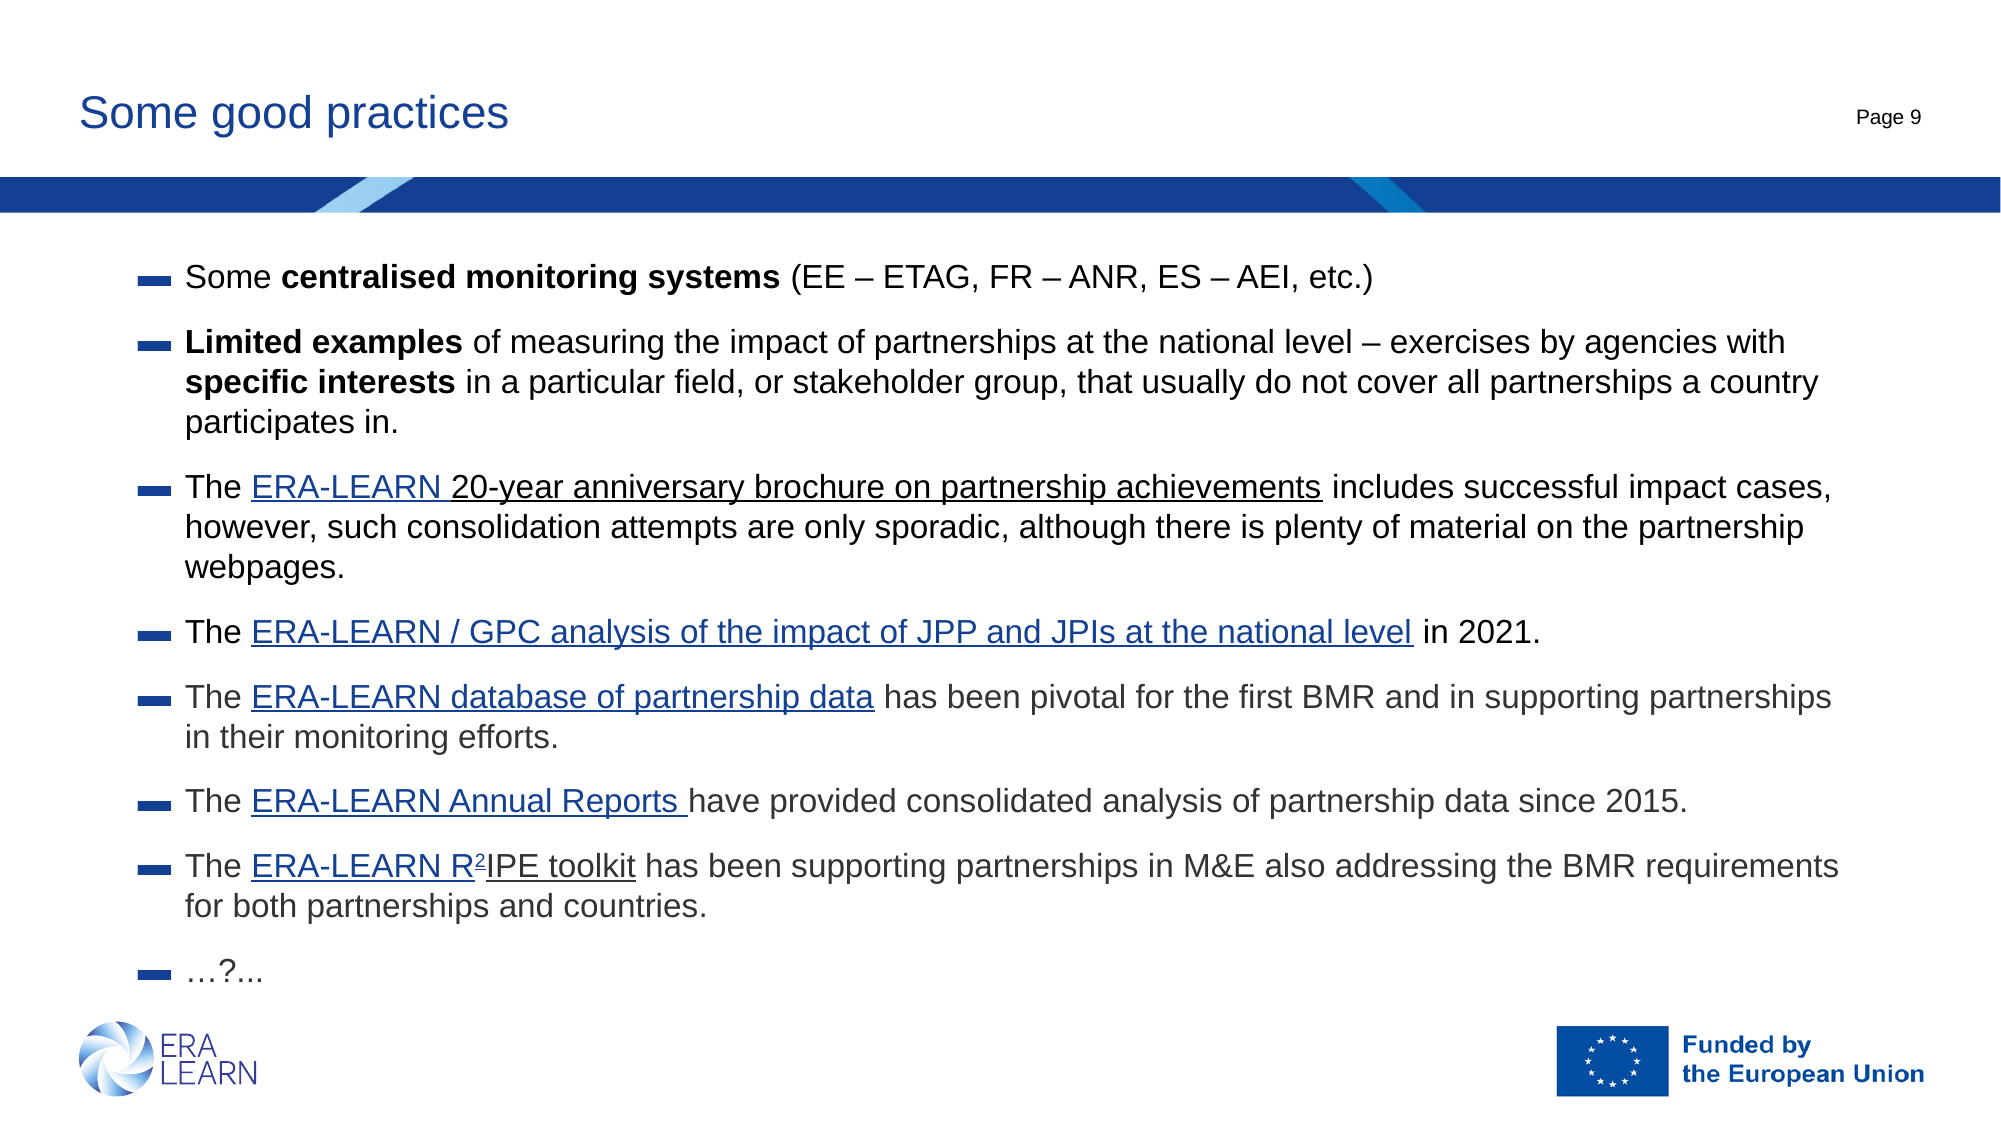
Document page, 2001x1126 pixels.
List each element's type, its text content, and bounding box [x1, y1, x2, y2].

title Some good practices [78, 42, 1556, 138]
picture [0, 177, 2001, 213]
slide_number Page 9 [1763, 103, 1922, 127]
list Some centralised monitoring systems (EE – ETAG, FR – ANR, ES – AEI, etc.) Limited examples of measuring the impact of partnerships at the national level – exercises by agencies with specific interests in a particular field, or stakeholder group, that usually do not cover all partnerships a country participates in. The ERA-LEARN 20-year anniversary brochure on partnership achievements includes successful impact cases, however, such consolidation attempts are only sporadic, although there is plenty of material on the partnership webpages. The ERA-LEARN / GPC analysis of the impact of JPP and JPIs at the national level in 2021. The ERA-LEARN database of partnership data has been pivotal for the first BMR and in supporting partnerships in their monitoring efforts. The ERA-LEARN Annual Reports have provided consolidated analysis of partnership data since 2015. The ERA-LEARN R2IPE toolkit has been supporting partnerships in M&E also addressing the BMR requirements for both partnerships and countries. …?... …?... [78, 255, 1847, 939]
picture [1543, 1021, 1944, 1101]
